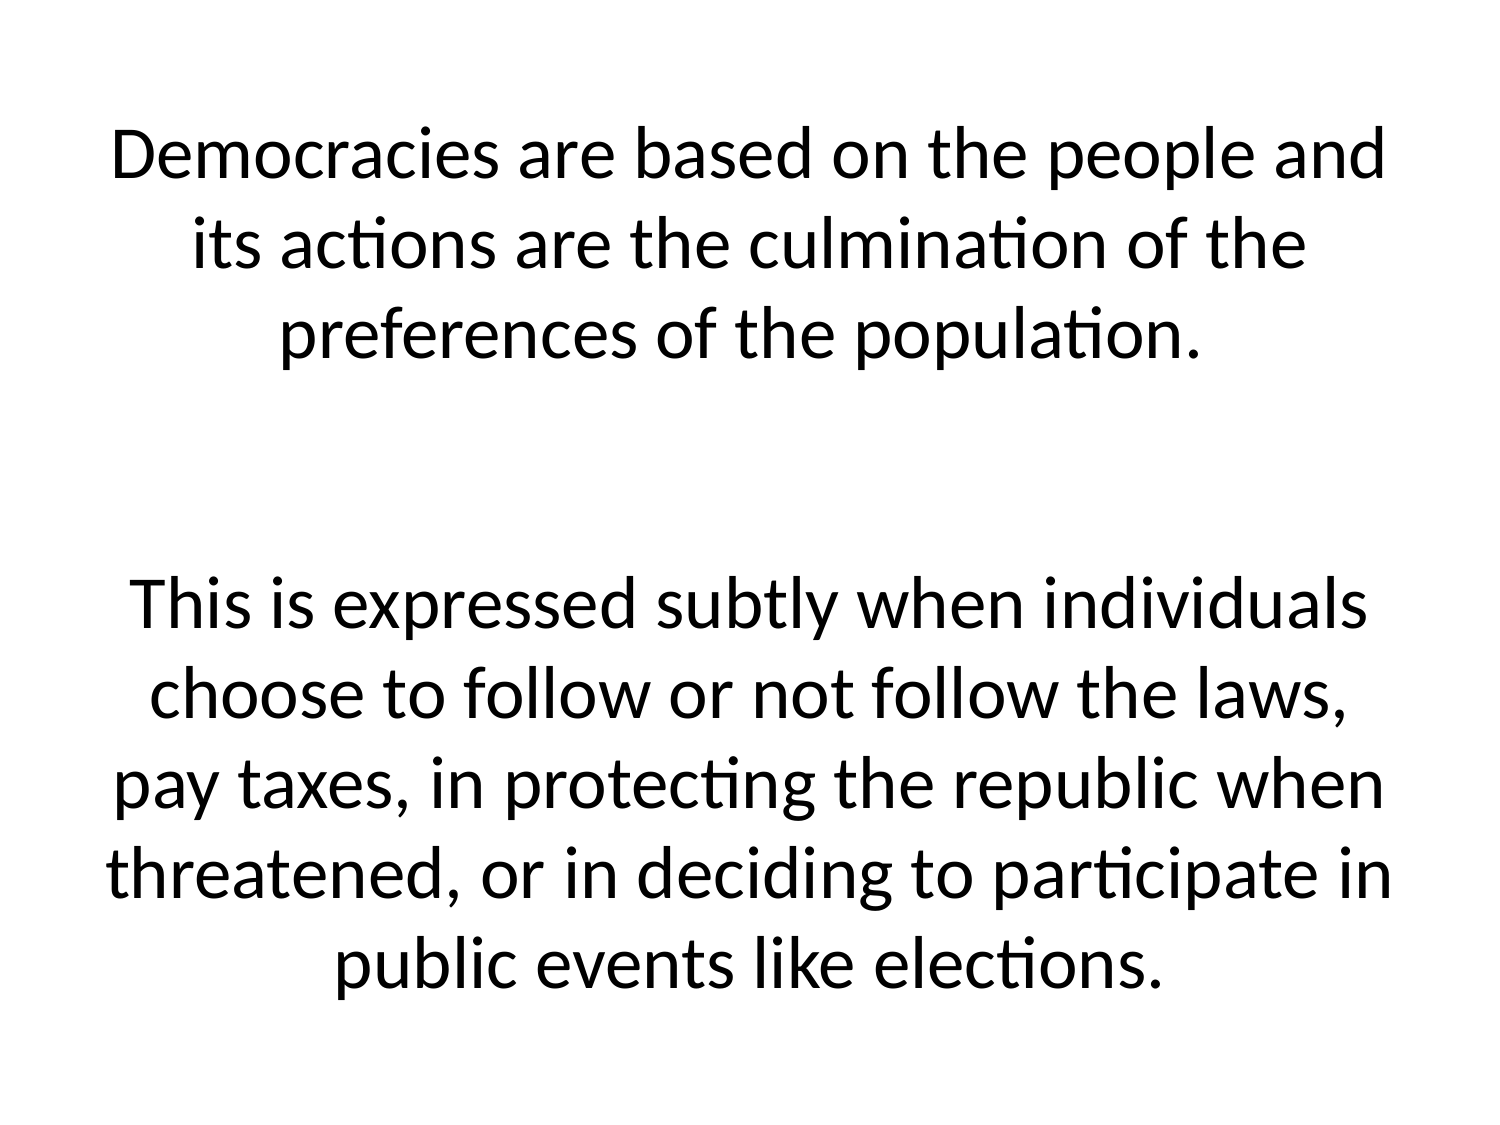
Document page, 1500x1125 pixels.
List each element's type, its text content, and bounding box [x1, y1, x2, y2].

title Democracies are based on the people and its actions are the culmination of the preferences of the population. This is expressed subtly when individuals choose to follow or not follow the laws, pay taxes, in protecting the republic when threatened, or in deciding to participate in public events like elections. [74, 44, 1426, 1063]
